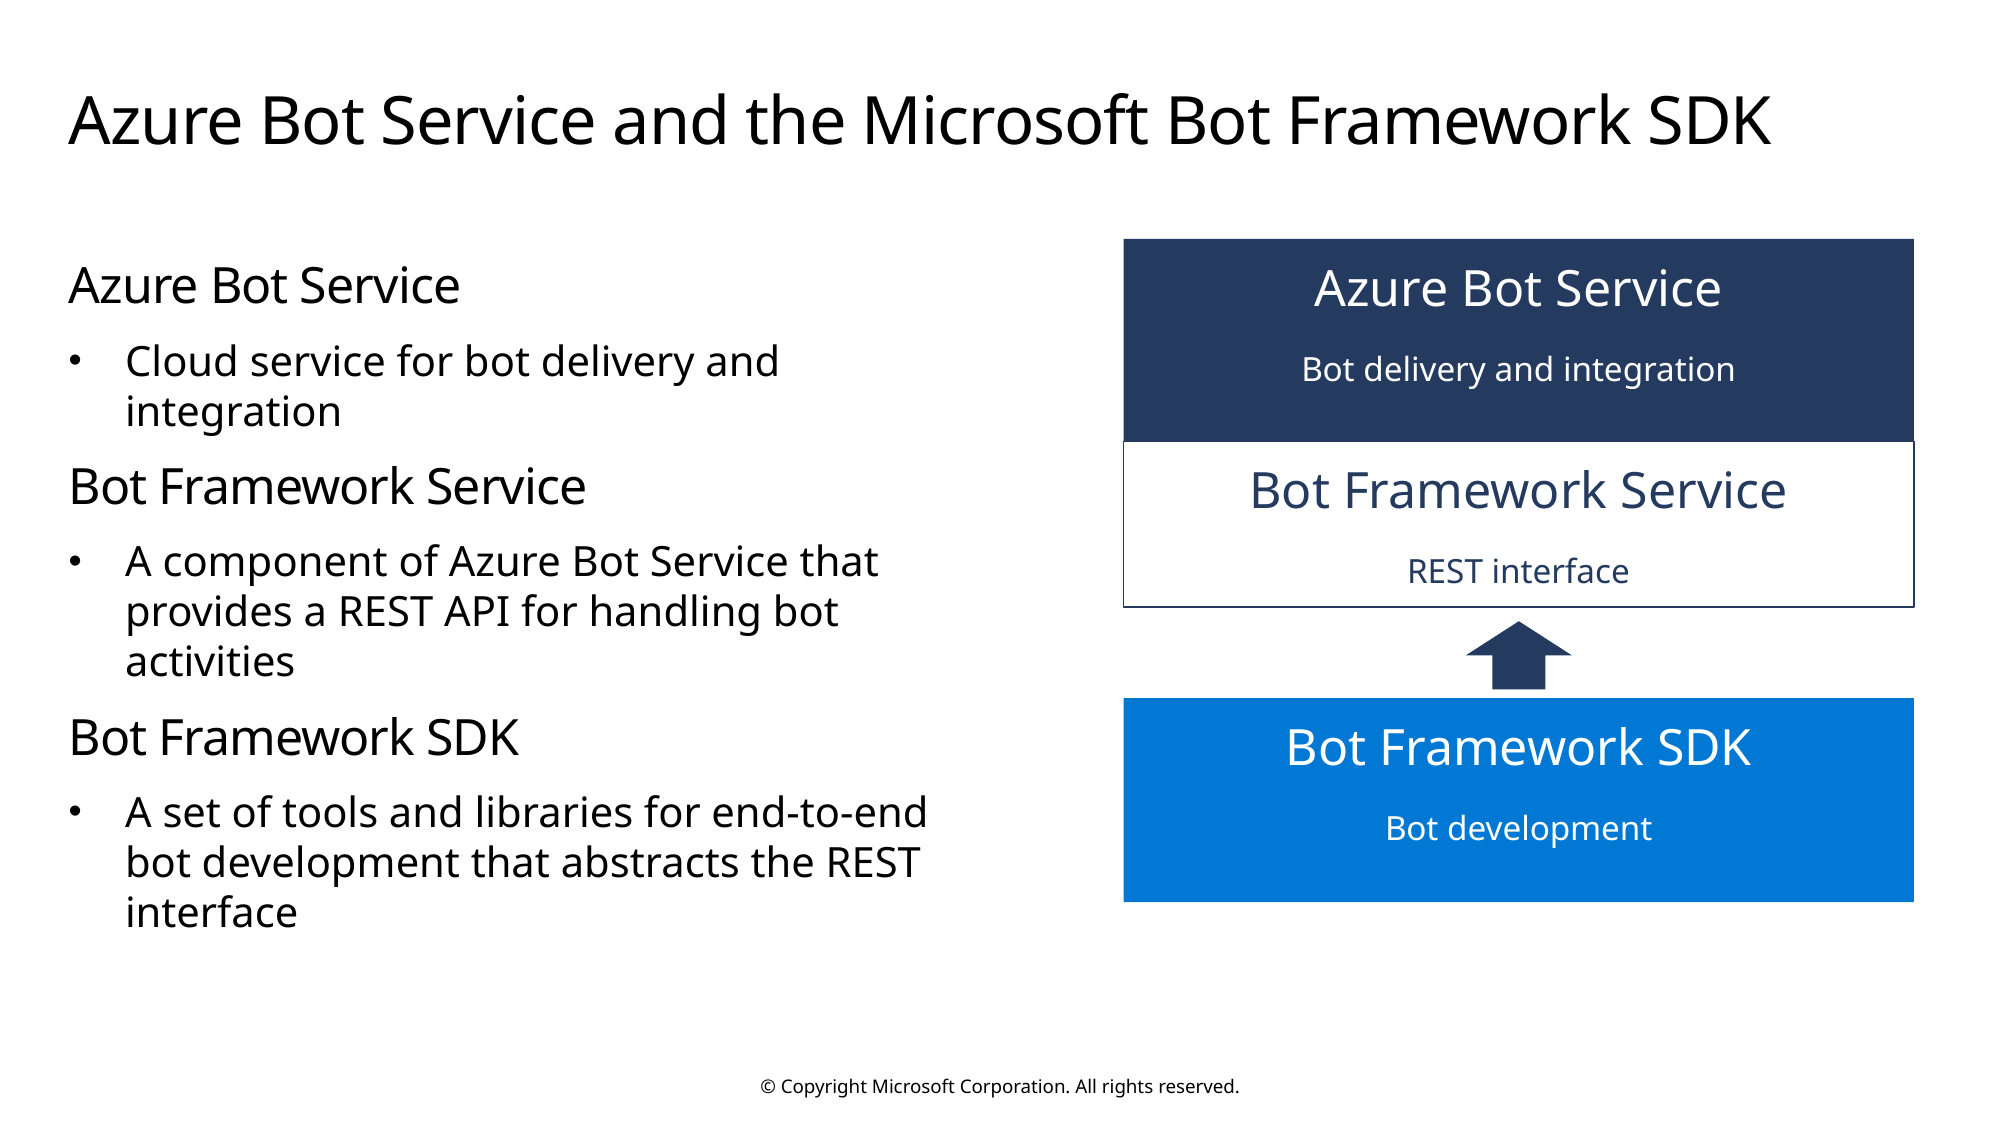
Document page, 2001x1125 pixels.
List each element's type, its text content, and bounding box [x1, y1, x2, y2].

text_box Bot Framework SDK Bot development [1123, 698, 1914, 903]
list Azure Bot Service Cloud service for bot delivery and integration Bot Framework Service A component of Azure Bot Service that provides a REST API for handling bot activities Bot Framework SDK A set of tools and libraries for end-to-end bot development that abstracts the REST interface [68, 238, 985, 961]
text_box Azure Bot Service Bot delivery and integration [1123, 238, 1915, 441]
title Azure Bot Service and the Microsoft Bot Framework SDK [68, 72, 1930, 184]
text_box [1465, 620, 1573, 691]
text_box Bot Framework Service REST interface [1123, 441, 1915, 608]
